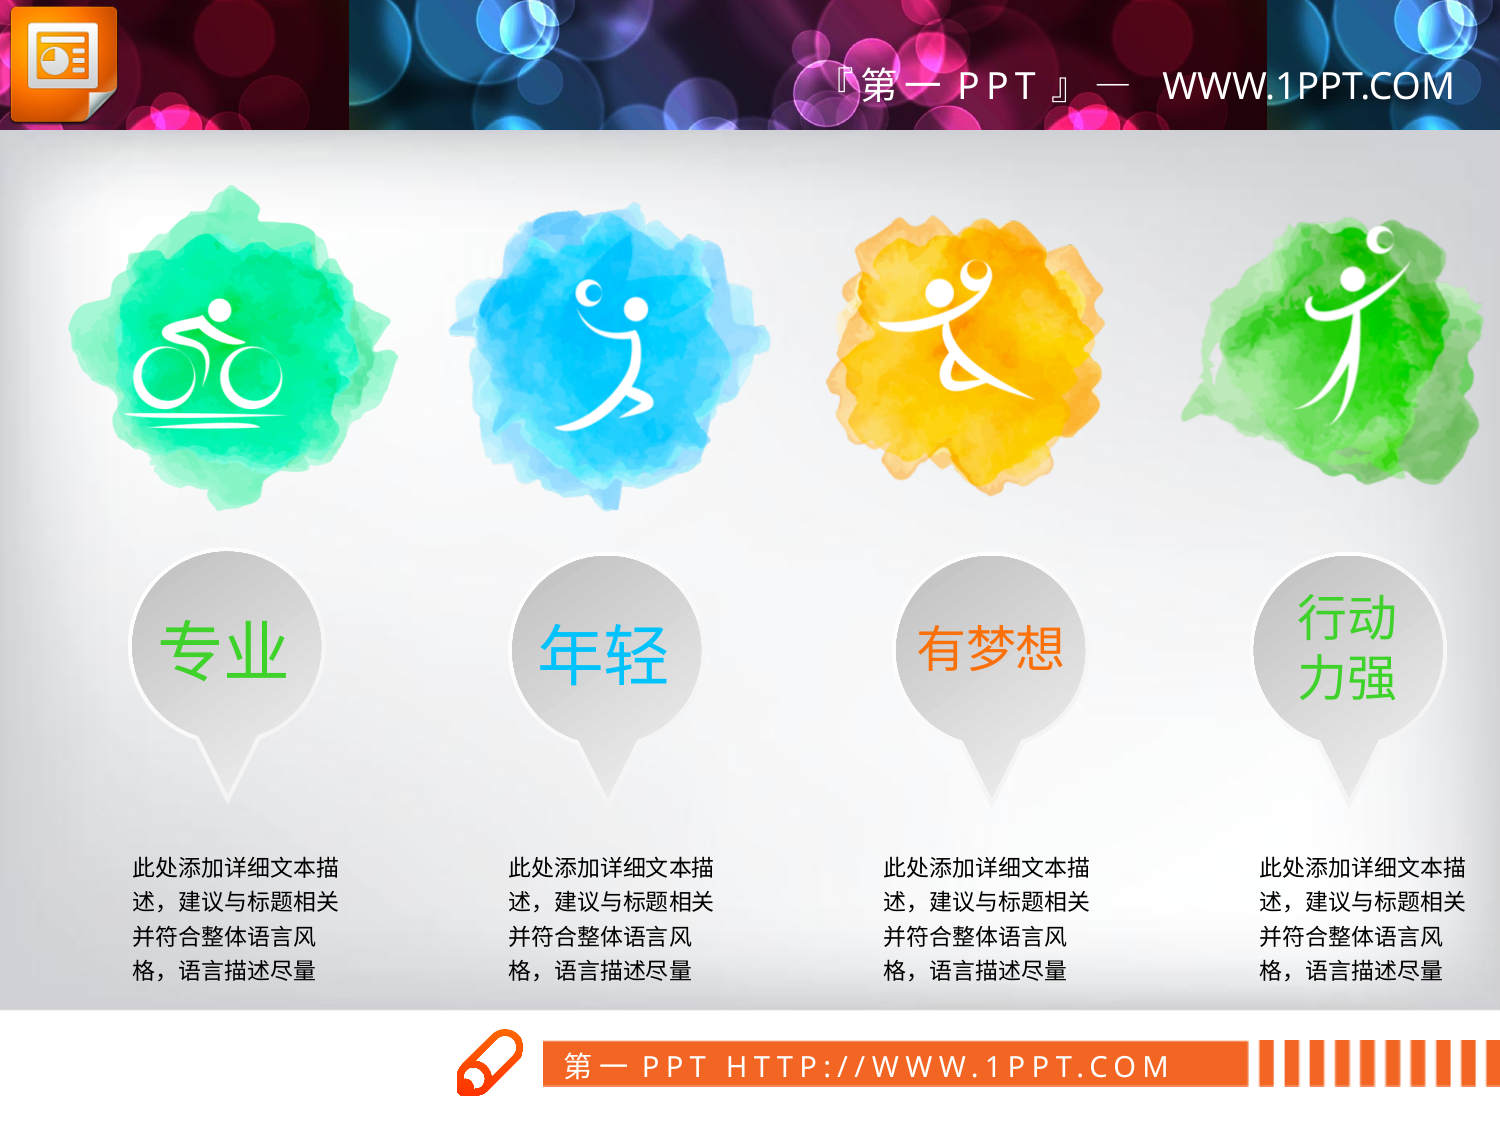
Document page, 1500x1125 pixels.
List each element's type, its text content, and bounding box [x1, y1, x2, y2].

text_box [862, 581, 1120, 779]
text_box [1219, 581, 1477, 779]
text_box 此处添加详细文本描述，建议与标题相关并符合整体语言风格，语言描述尽量 [508, 846, 725, 982]
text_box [98, 576, 356, 775]
text_box 此处添加详细文本描述，建议与标题相关并符合整体语言风格，语言描述尽量 [1259, 846, 1476, 982]
text_box 此处添加详细文本描述，建议与标题相关并符合整体语言风格，语言描述尽量 [883, 846, 1101, 982]
picture [543, 1040, 1500, 1087]
text_box 此处添加详细文本描述，建议与标题相关并符合整体语言风格，语言描述尽量 [132, 846, 349, 982]
picture [0, 0, 1500, 1012]
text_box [478, 581, 736, 779]
